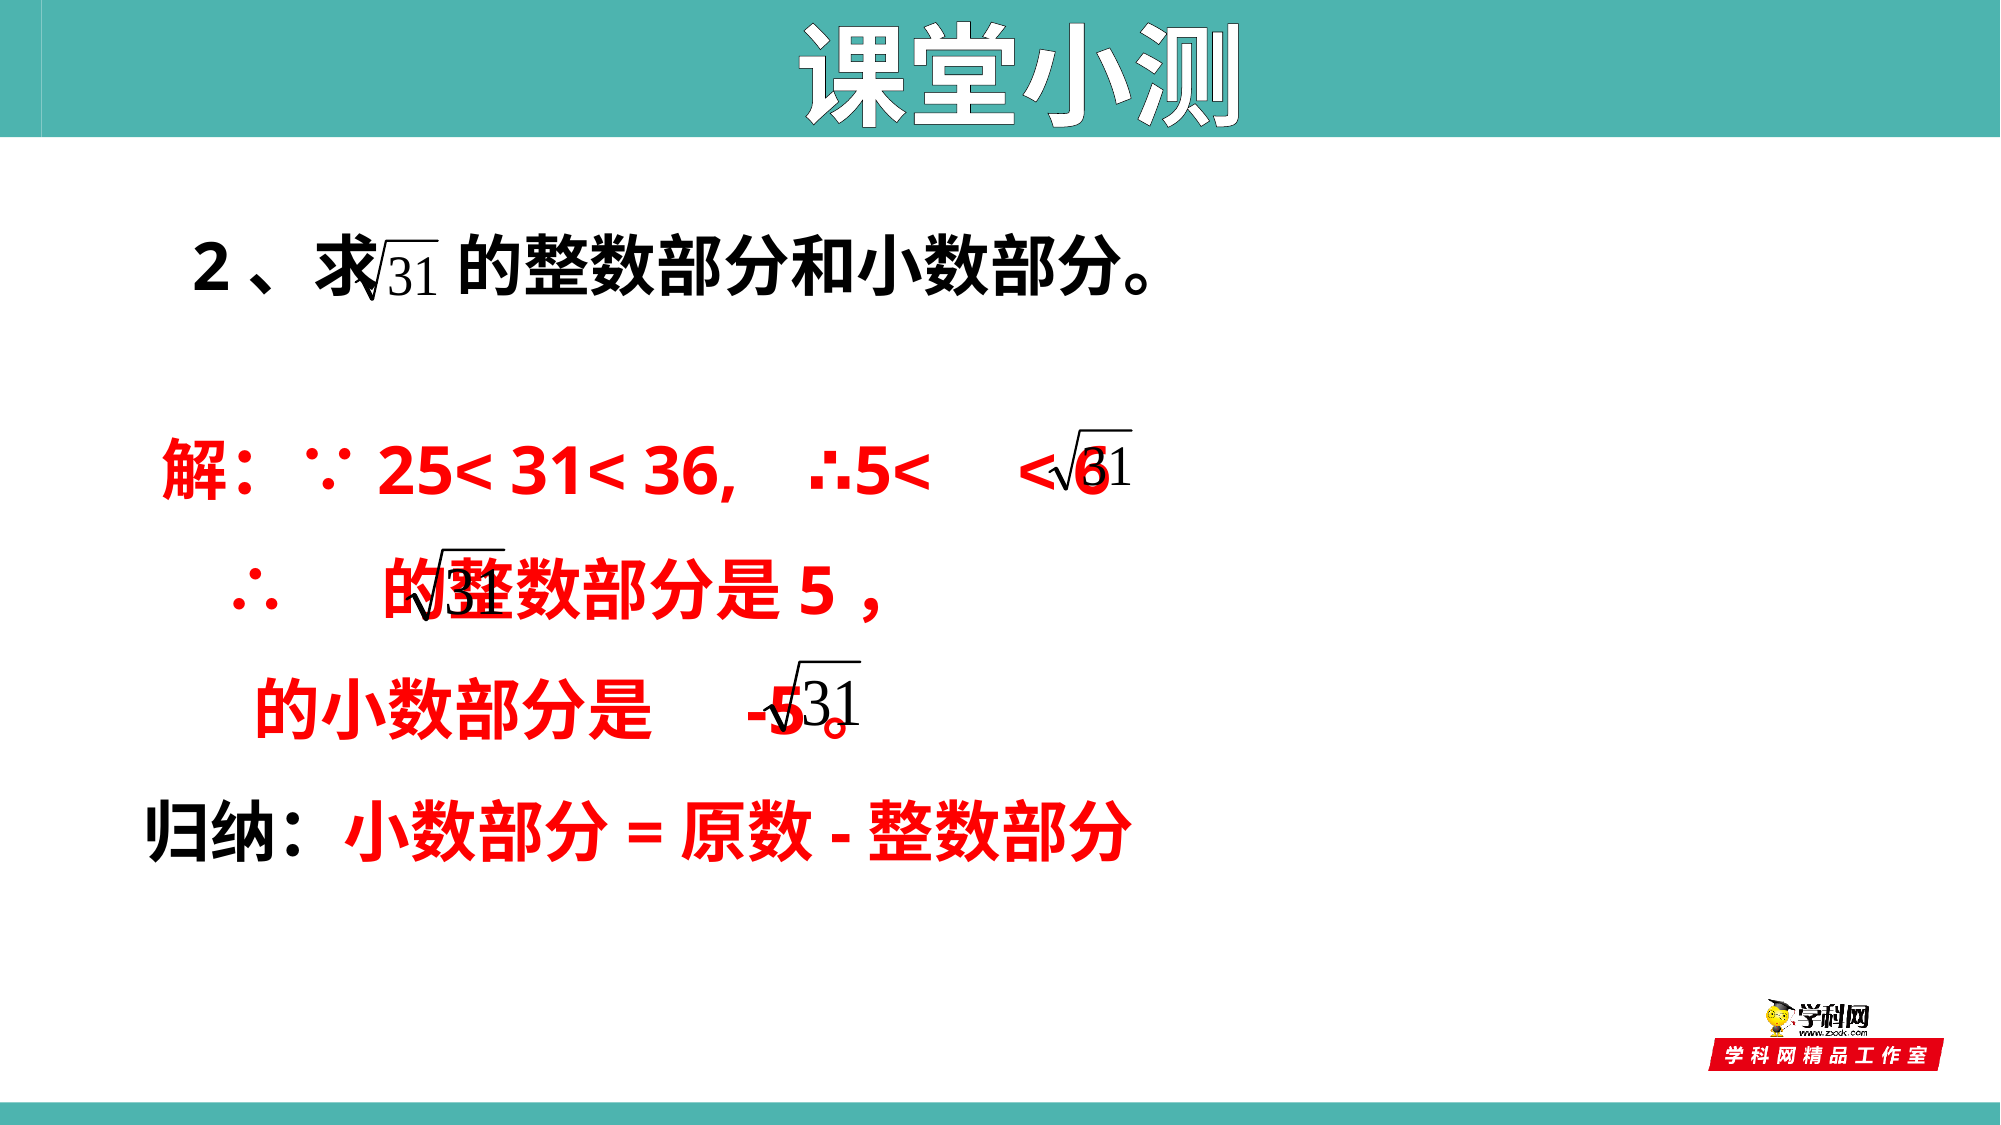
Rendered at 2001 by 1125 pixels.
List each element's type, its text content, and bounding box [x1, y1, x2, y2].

text_box 解：∵25< 31< 36, ∴5< < 6 ∴ 的整数部分是5， 的小数部分是 -5。 [154, 380, 1532, 876]
text_box 2、求 的整数部分和小数部分。 [185, 216, 1199, 312]
picture [1708, 1038, 1944, 1071]
picture [1766, 999, 1869, 1037]
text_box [1039, 418, 1145, 505]
text_box [0, 1100, 2000, 1125]
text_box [394, 535, 520, 638]
text_box 归纳：小数部分=原数-整数部分 [135, 741, 1143, 877]
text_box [345, 228, 451, 315]
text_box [0, 0, 2000, 138]
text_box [752, 647, 876, 749]
